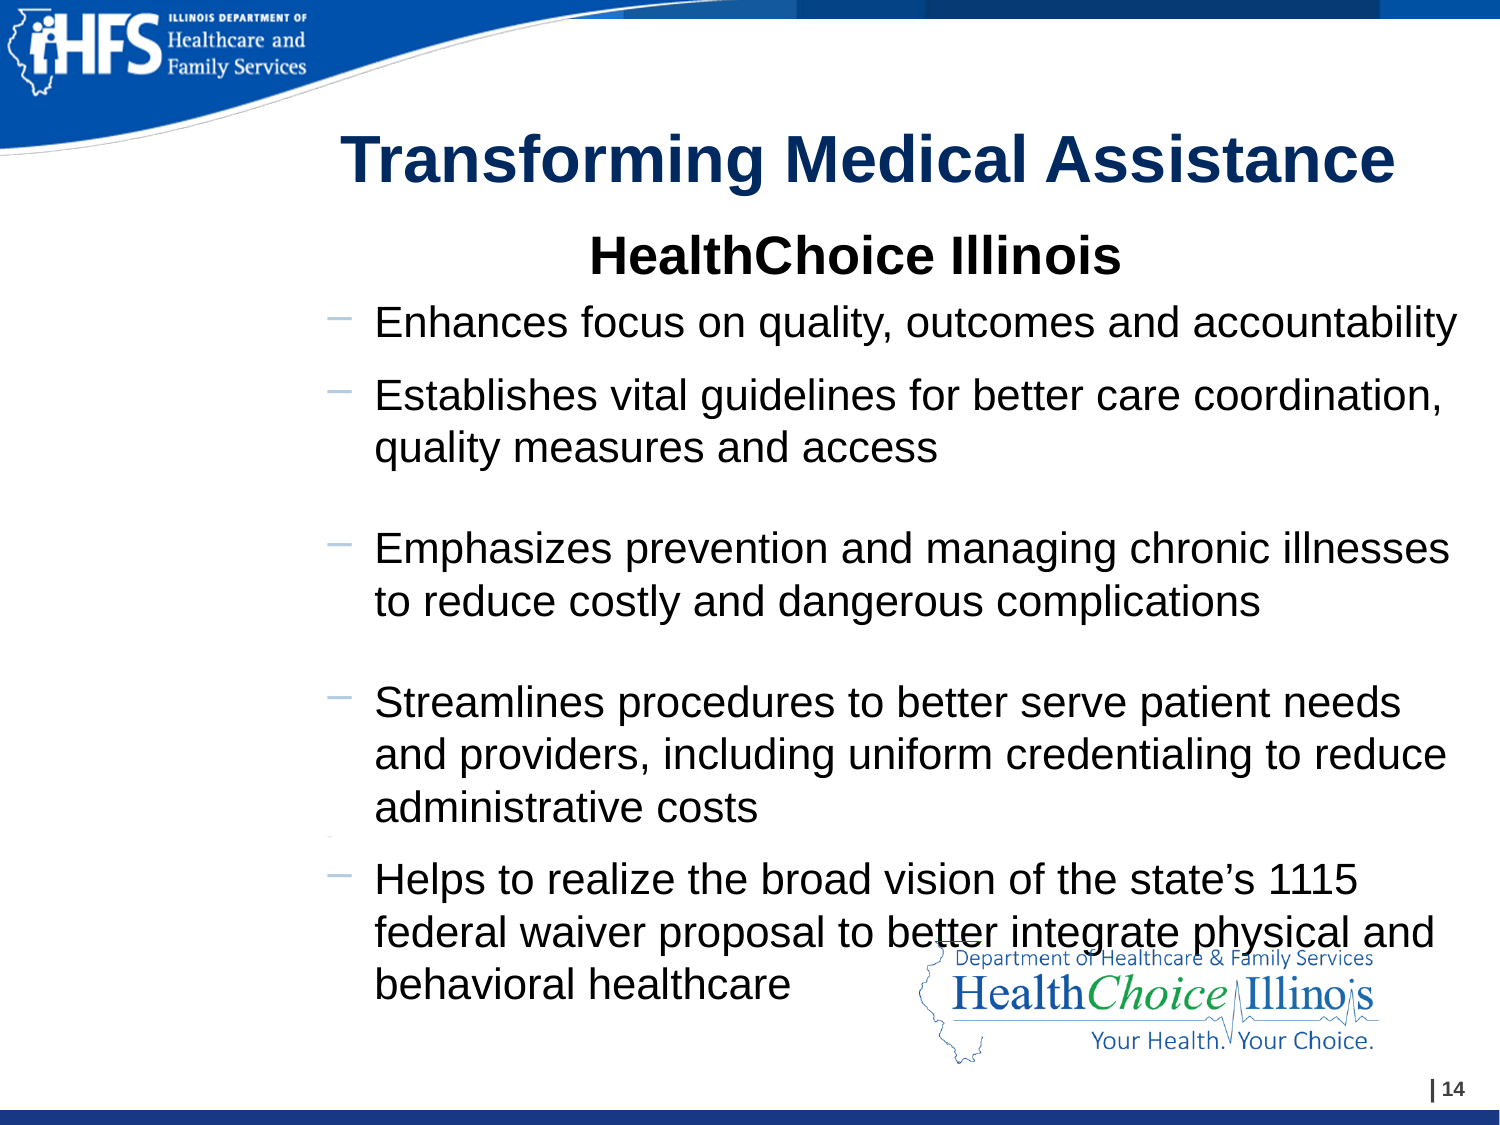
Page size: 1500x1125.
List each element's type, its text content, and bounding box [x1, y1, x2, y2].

picture [0, 0, 1500, 156]
picture [919, 941, 1379, 1064]
list HealthChoice Illinois Enhances focus on quality, outcomes and accountability Establishes vital guidelines for better care coordination, quality measures and access Emphasizes prevention and managing chronic illnesses to reduce costly and dangerous complications Streamlines procedures to better serve patient needs and providers, including uniform credentialing to reduce administrative costs Helps to realize the broad vision of the state’s 1115 federal waiver proposal to better integrate physical and behavioral healthcare [237, 212, 1475, 1021]
title Transforming Medical Assistance [220, 108, 1500, 204]
